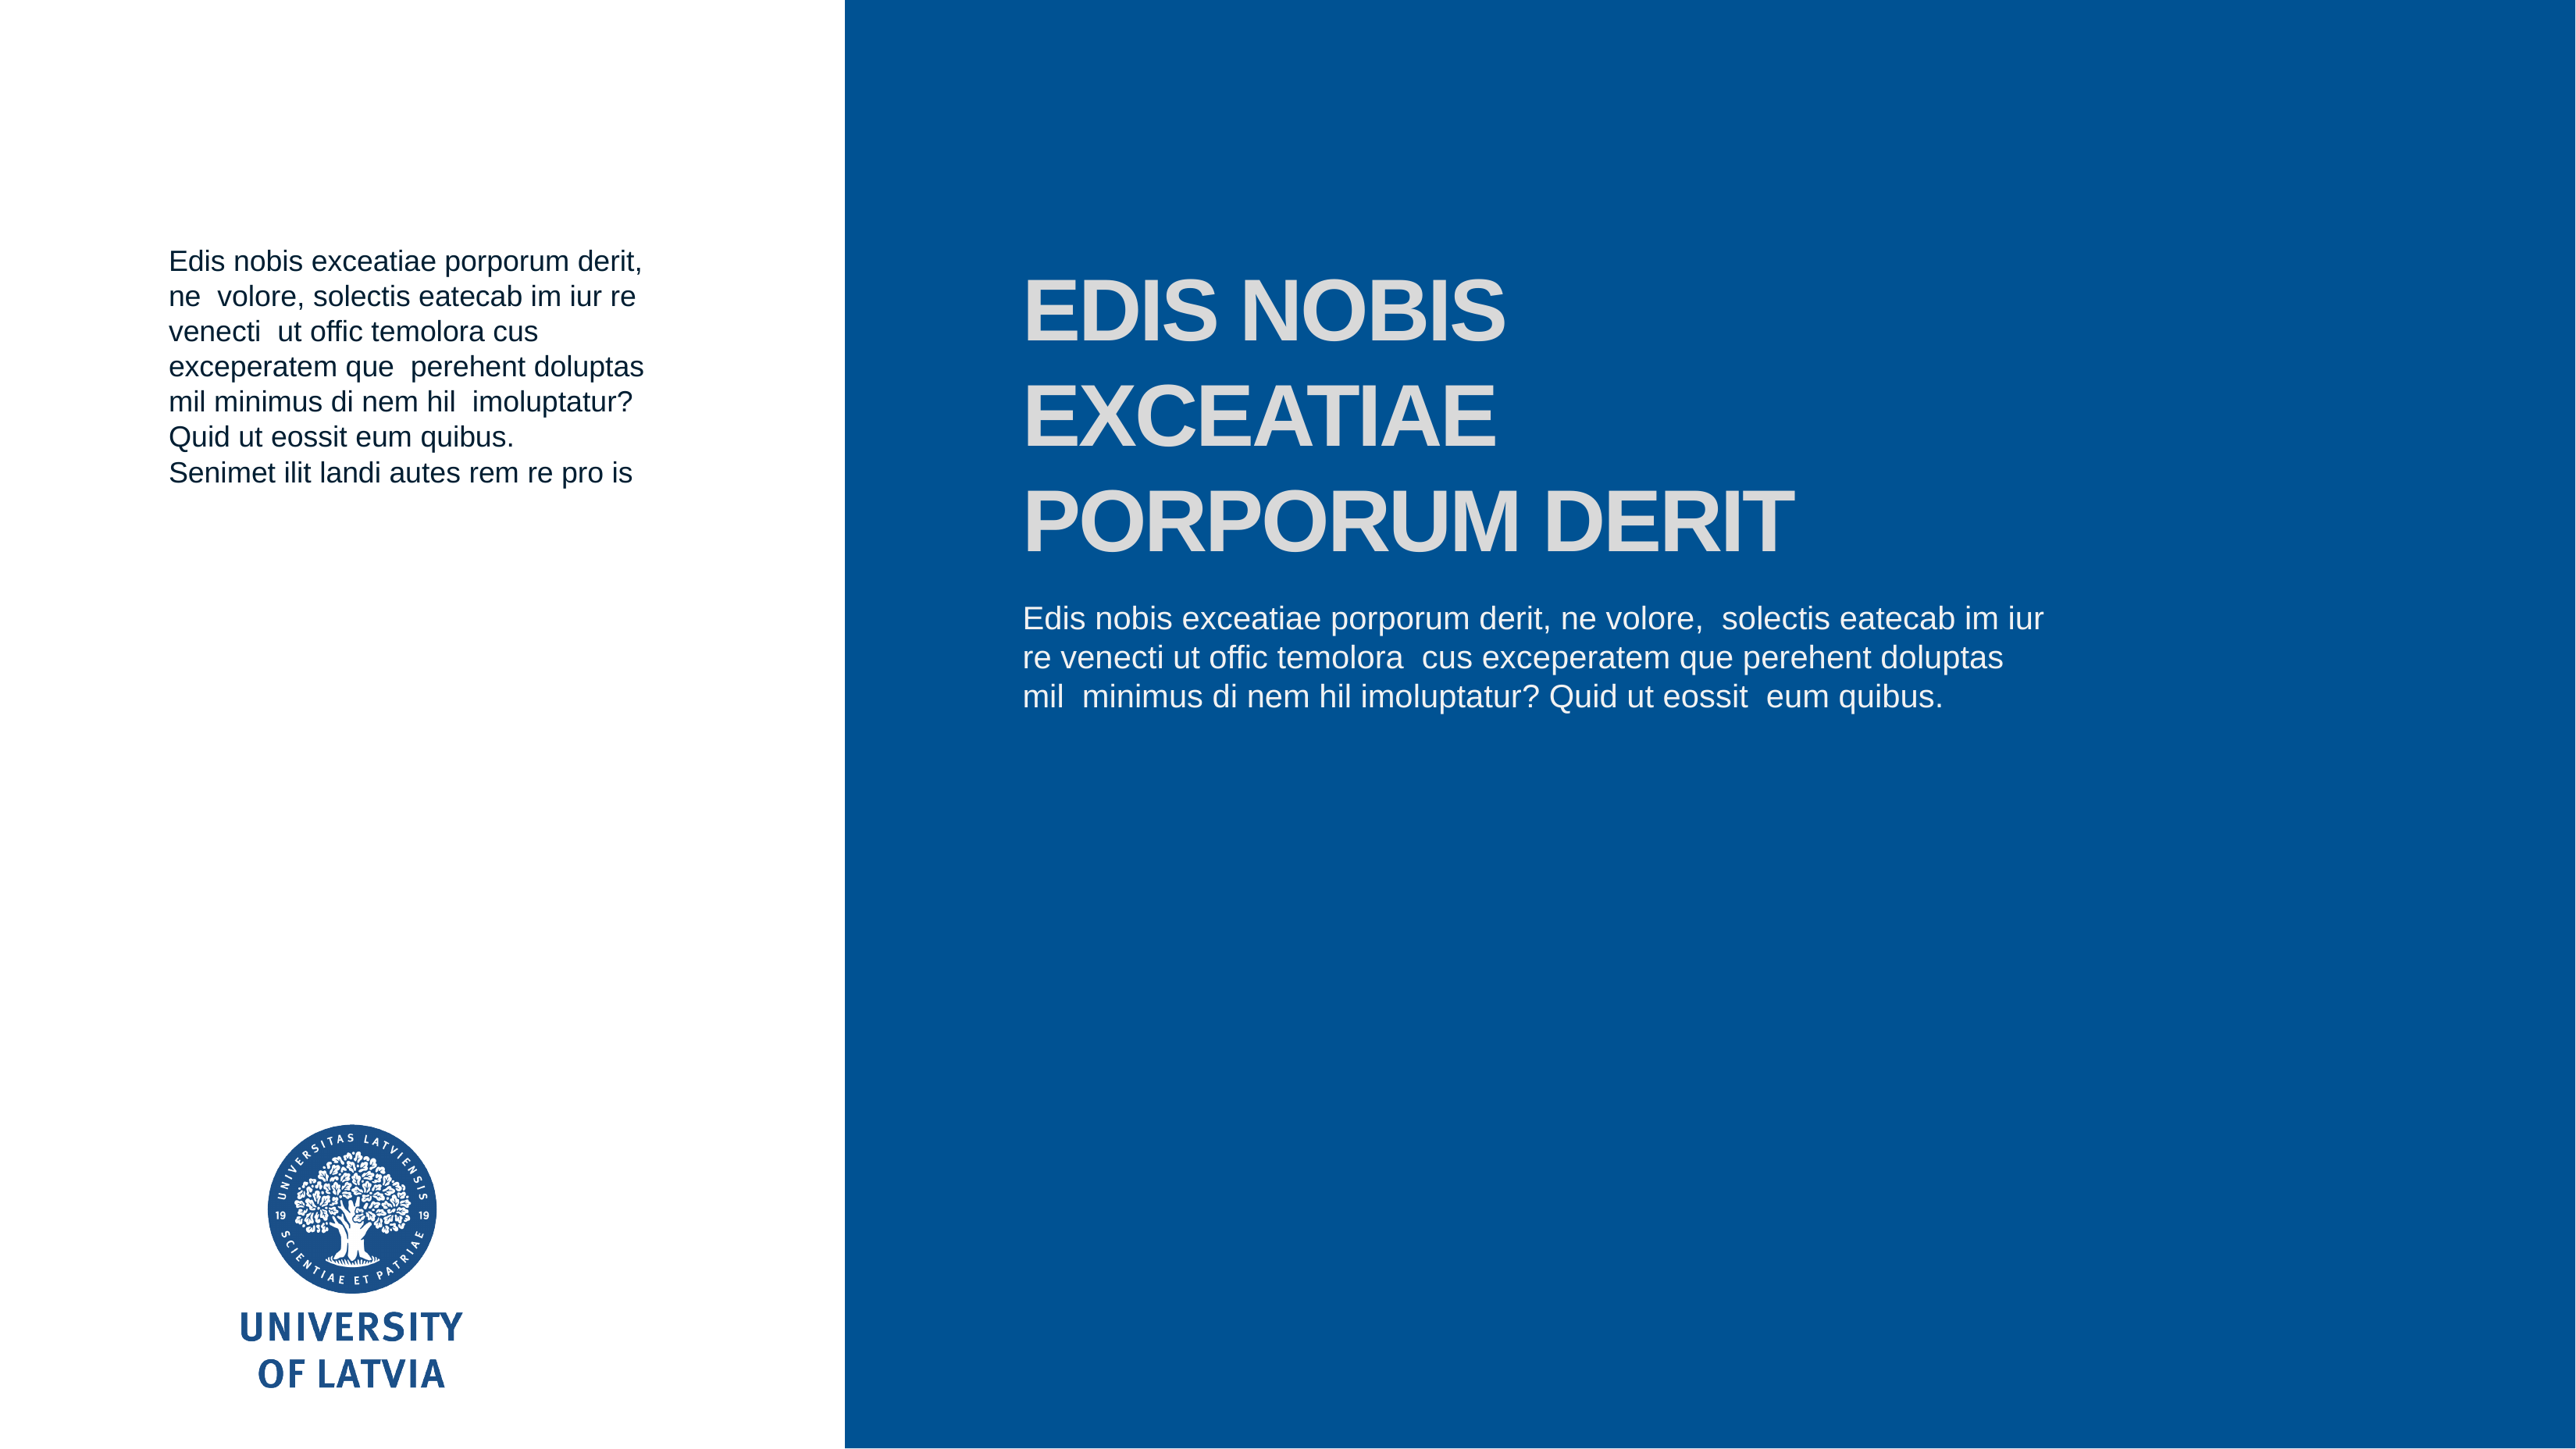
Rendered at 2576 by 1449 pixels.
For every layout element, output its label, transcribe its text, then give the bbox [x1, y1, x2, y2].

picture [241, 1124, 463, 1388]
list Edis nobis exceatiae porporum derit, ne volore, solectis eatecab im iur re venecti ut offic temolora cus exceperatem que perehent doluptas mil minimus di nem hil imoluptatur? Quid ut eossit eum quibus. Senimet ilit landi autes rem re pro is [155, 236, 693, 579]
list EDIS NOBIS EXCEATIAE PORPORUM DERIT [1010, 247, 1993, 540]
list Edis nobis exceatiae porporum derit, ne volore, solectis eatecab im iur re venecti ut offic temolora cus exceperatem que perehent doluptas mil minimus di nem hil imoluptatur? Quid ut eossit eum quibus. [1010, 591, 2065, 803]
